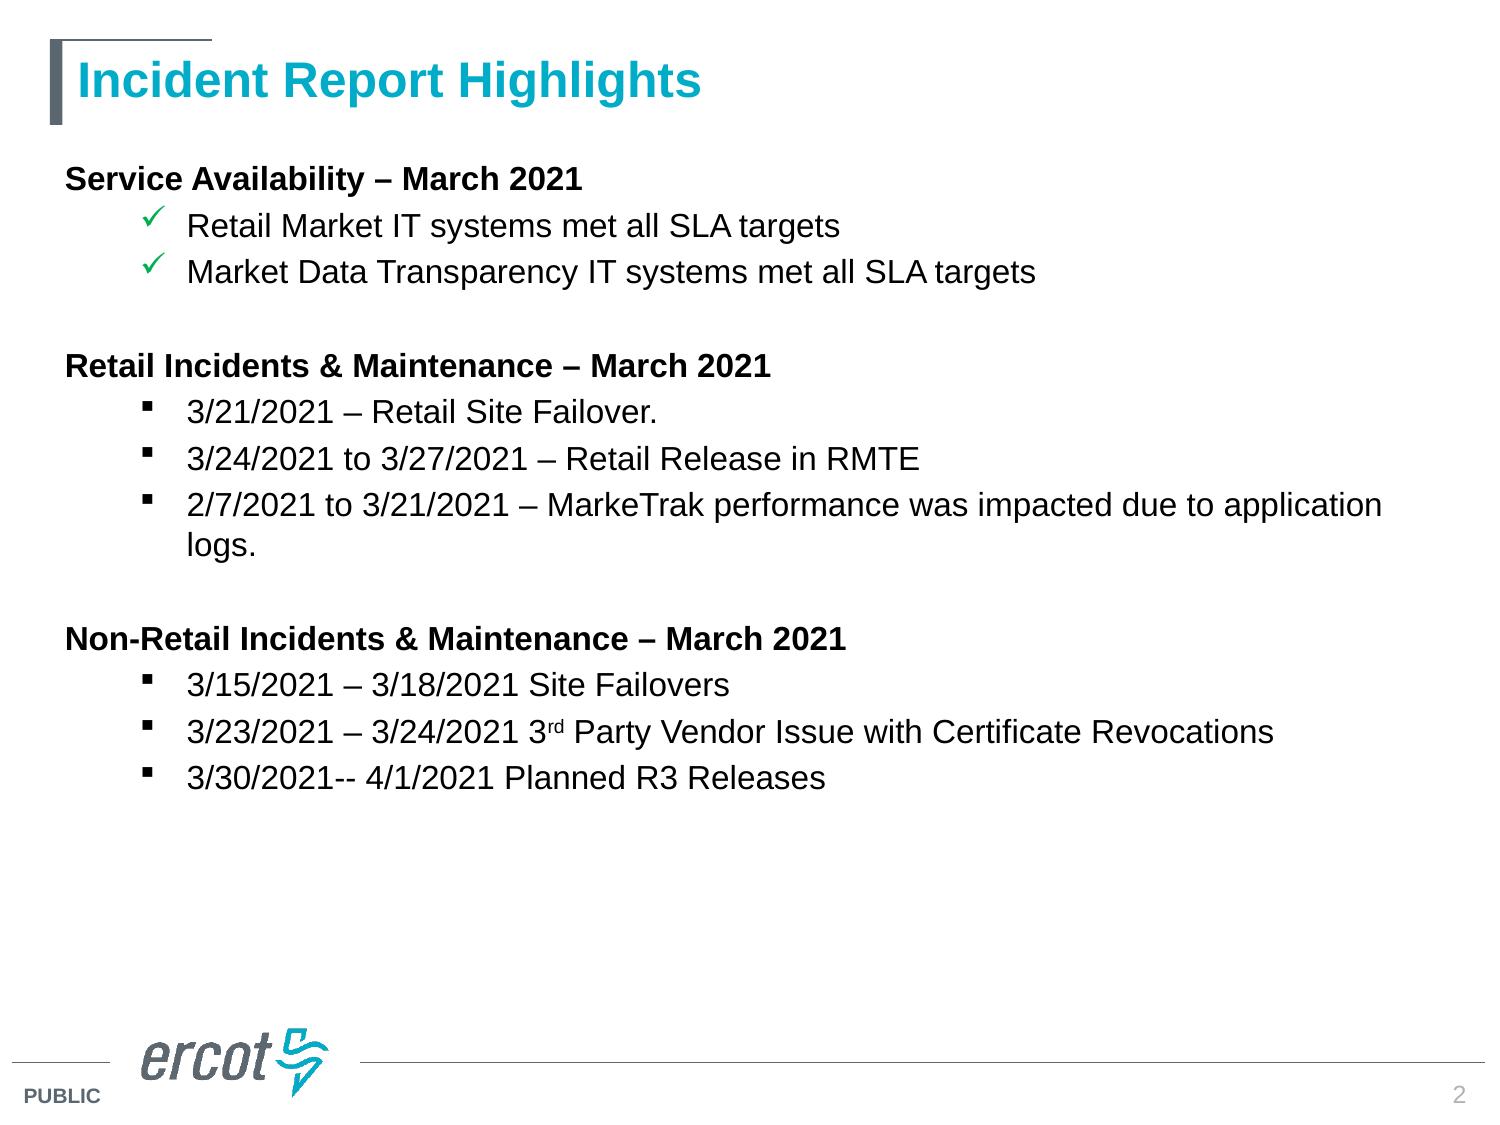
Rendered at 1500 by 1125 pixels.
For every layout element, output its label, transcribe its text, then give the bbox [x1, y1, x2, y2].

picture [137, 1038, 332, 1100]
title Incident Report Highlights [62, 39, 1450, 138]
slide_number 2 [1437, 1076, 1475, 1112]
list Service Availability – March 2021 Retail Market IT systems met all SLA targets Market Data Transparency IT systems met all SLA targets Retail Incidents & Maintenance – March 2021 3/21/2021 – Retail Site Failover. 3/24/2021 to 3/27/2021 – Retail Release in RMTE 2/7/2021 to 3/21/2021 – MarkeTrak performance was impacted due to application logs. Non-Retail Incidents & Maintenance – March 2021 3/15/2021 – 3/18/2021 Site Failovers 3/23/2021 – 3/24/2021 3rd Party Vendor Issue with Certificate Revocations 3/30/2021-- 4/1/2021 Planned R3 Releases [50, 149, 1450, 1038]
